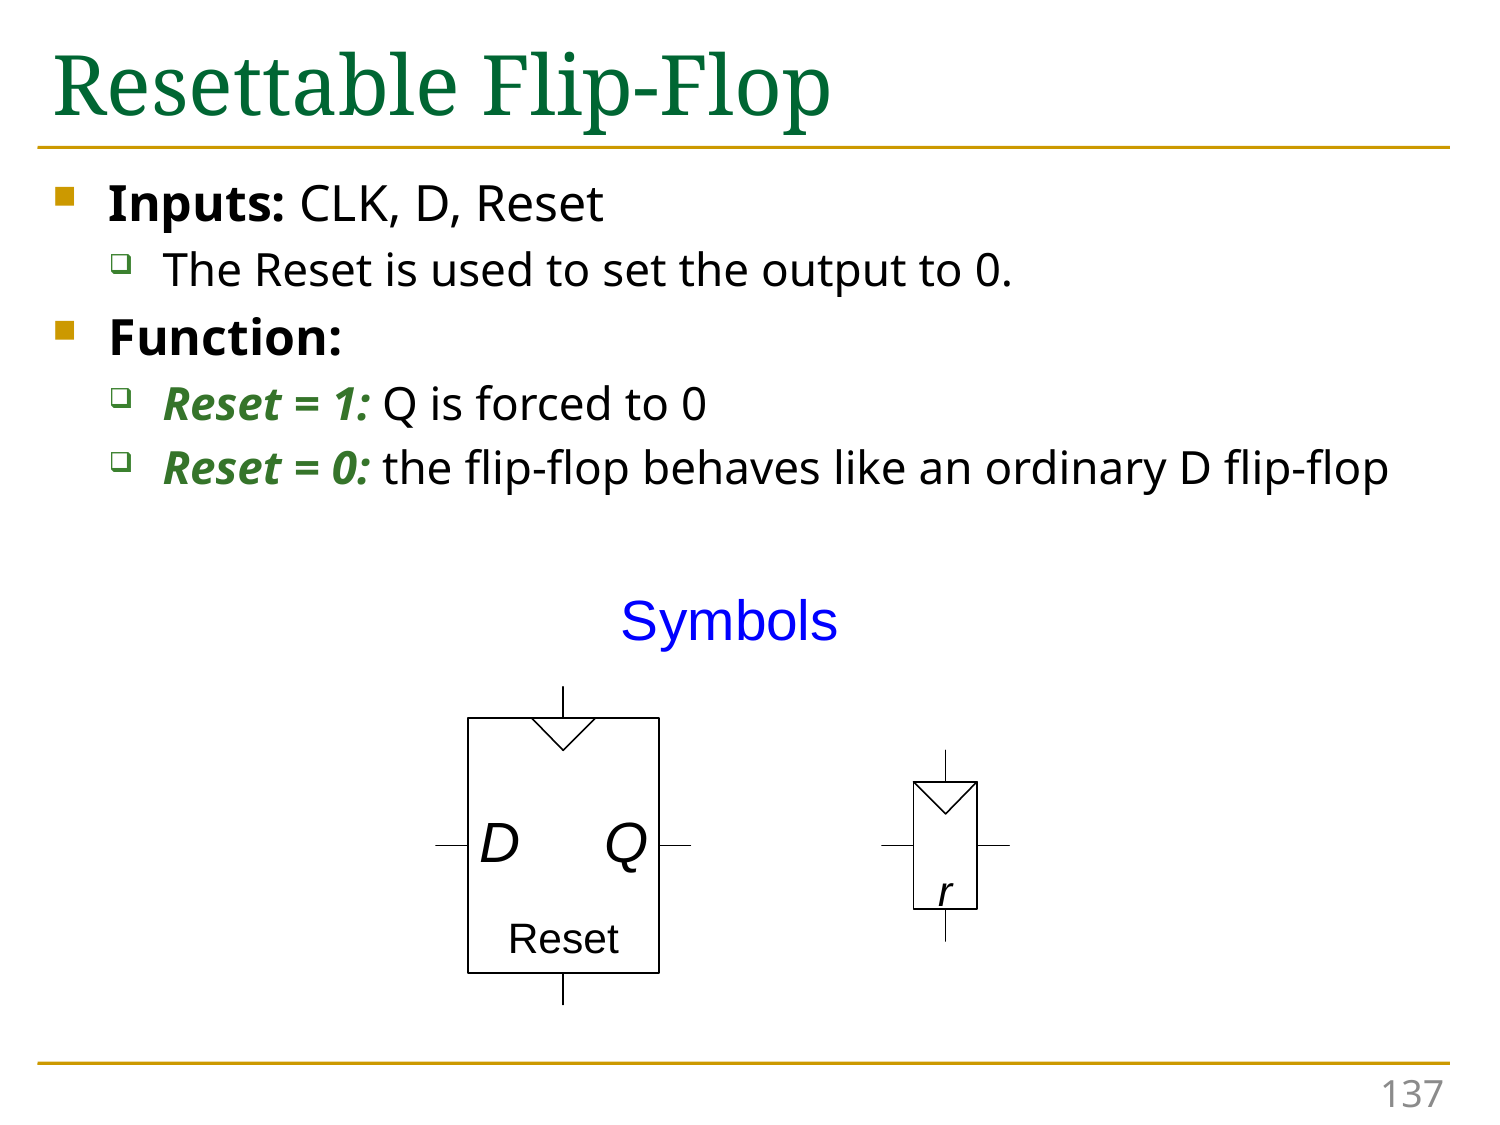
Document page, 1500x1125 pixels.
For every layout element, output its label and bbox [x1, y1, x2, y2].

text_box [424, 512, 1018, 1015]
list [37, 163, 1450, 1016]
title [37, 24, 1450, 163]
slide_number [1121, 1066, 1460, 1125]
